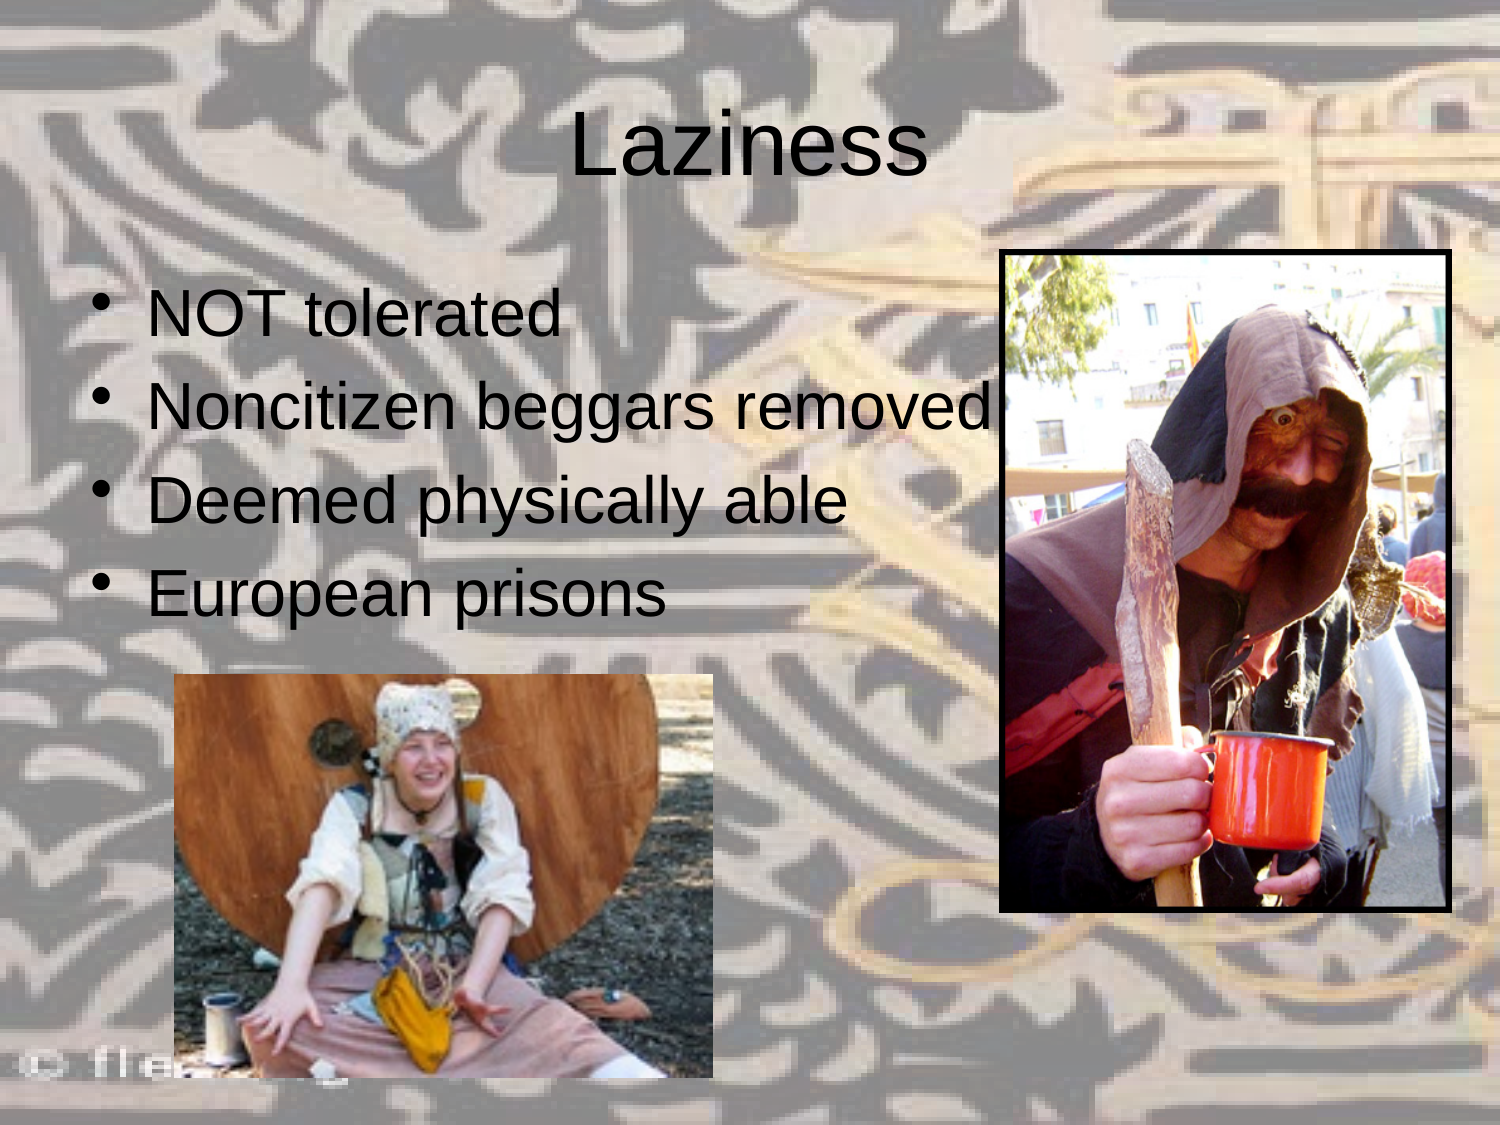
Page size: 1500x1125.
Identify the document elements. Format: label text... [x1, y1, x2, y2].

list NOT tolerated Noncitizen beggars removed Deemed physically able European prisons [74, 262, 1426, 1006]
title Laziness [74, 44, 1426, 233]
picture [174, 674, 713, 1079]
picture [999, 249, 1452, 913]
